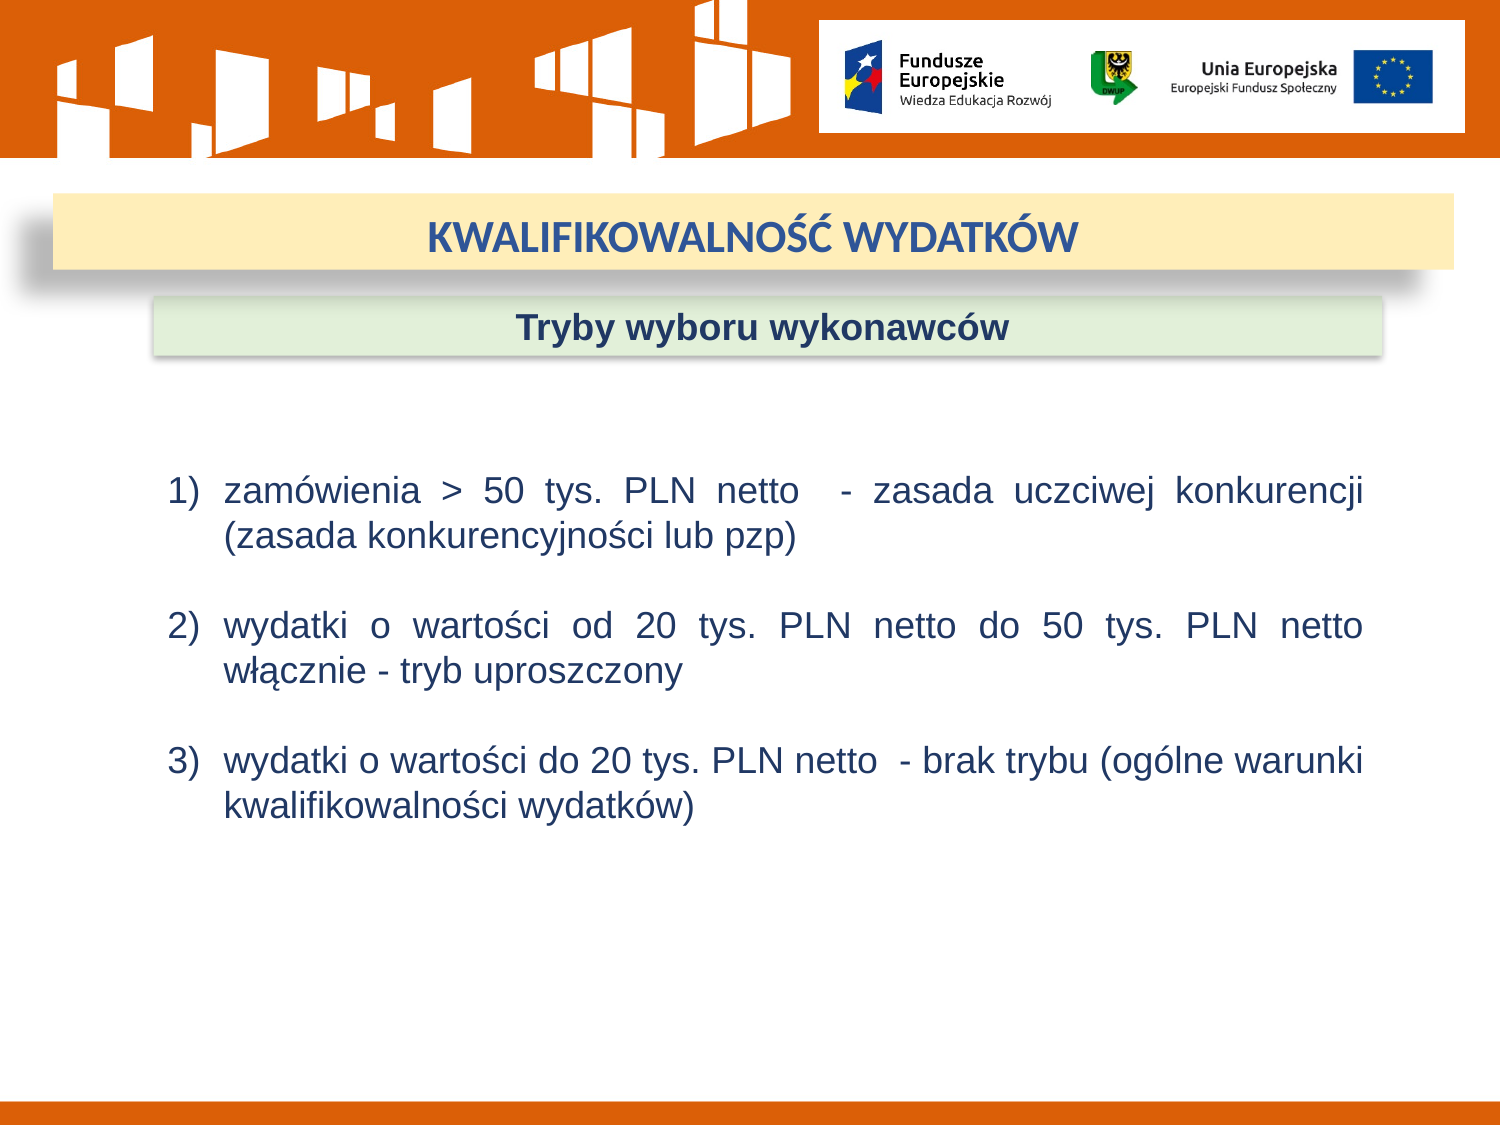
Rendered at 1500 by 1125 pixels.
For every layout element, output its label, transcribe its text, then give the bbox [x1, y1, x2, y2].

text_box Tryby wyboru wykonawców [153, 309, 1383, 356]
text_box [826, 21, 1450, 133]
text_box [819, 20, 1465, 133]
text_box [41, 443, 1447, 550]
text_box KWALIFIKOWALNOŚĆ WYDATKÓW [53, 193, 1454, 270]
picture [0, 0, 1500, 1125]
text_box zamówienia > 50 tys. PLN netto - zasada uczciwej konkurencji (zasada konkurencyjności lub pzp) wydatki o wartości od 20 tys. PLN netto do 50 tys. PLN netto włącznie - tryb uproszczony wydatki o wartości do 20 tys. PLN netto - brak trybu (ogólne warunki kwalifikowalności wydatków) [152, 458, 1379, 834]
